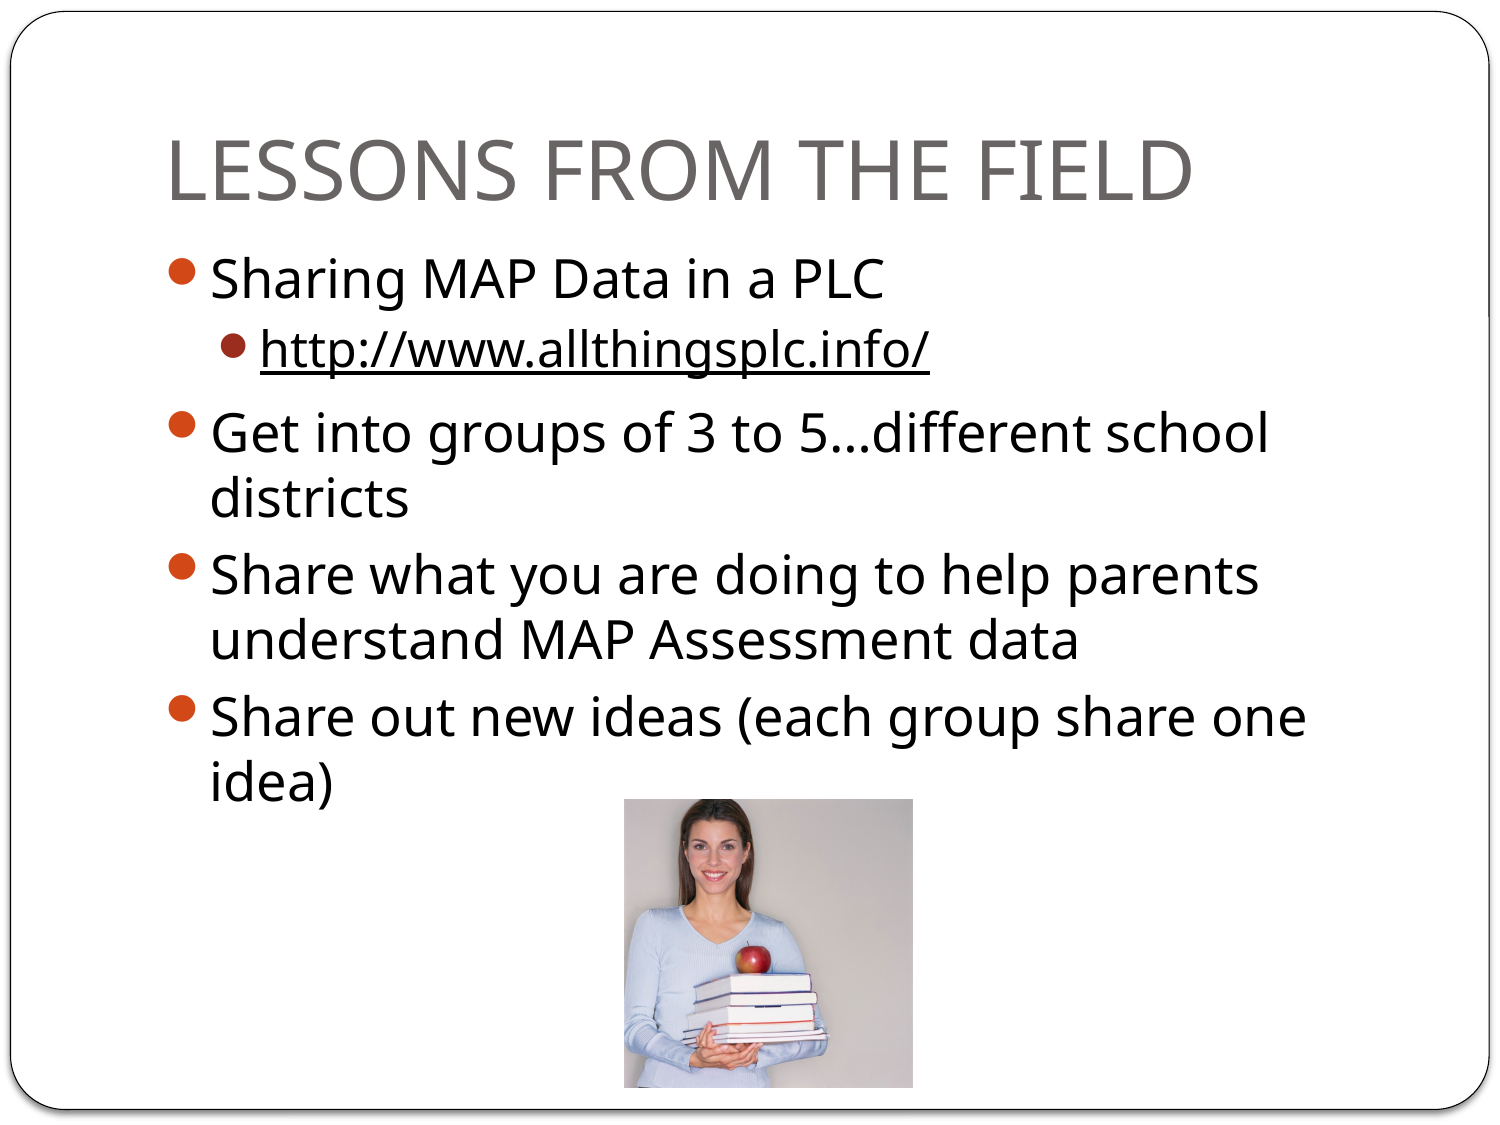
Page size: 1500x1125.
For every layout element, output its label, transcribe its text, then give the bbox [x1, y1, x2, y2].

list Sharing MAP Data in a PLC http://www.allthingsplc.info/ Get into groups of 3 to 5…different school districts Share what you are doing to help parents understand MAP Assessment data Share out new ideas (each group share one idea) [150, 237, 1425, 988]
title LESSONS FROM THE FIELD [150, 45, 1425, 233]
picture [624, 799, 913, 1088]
